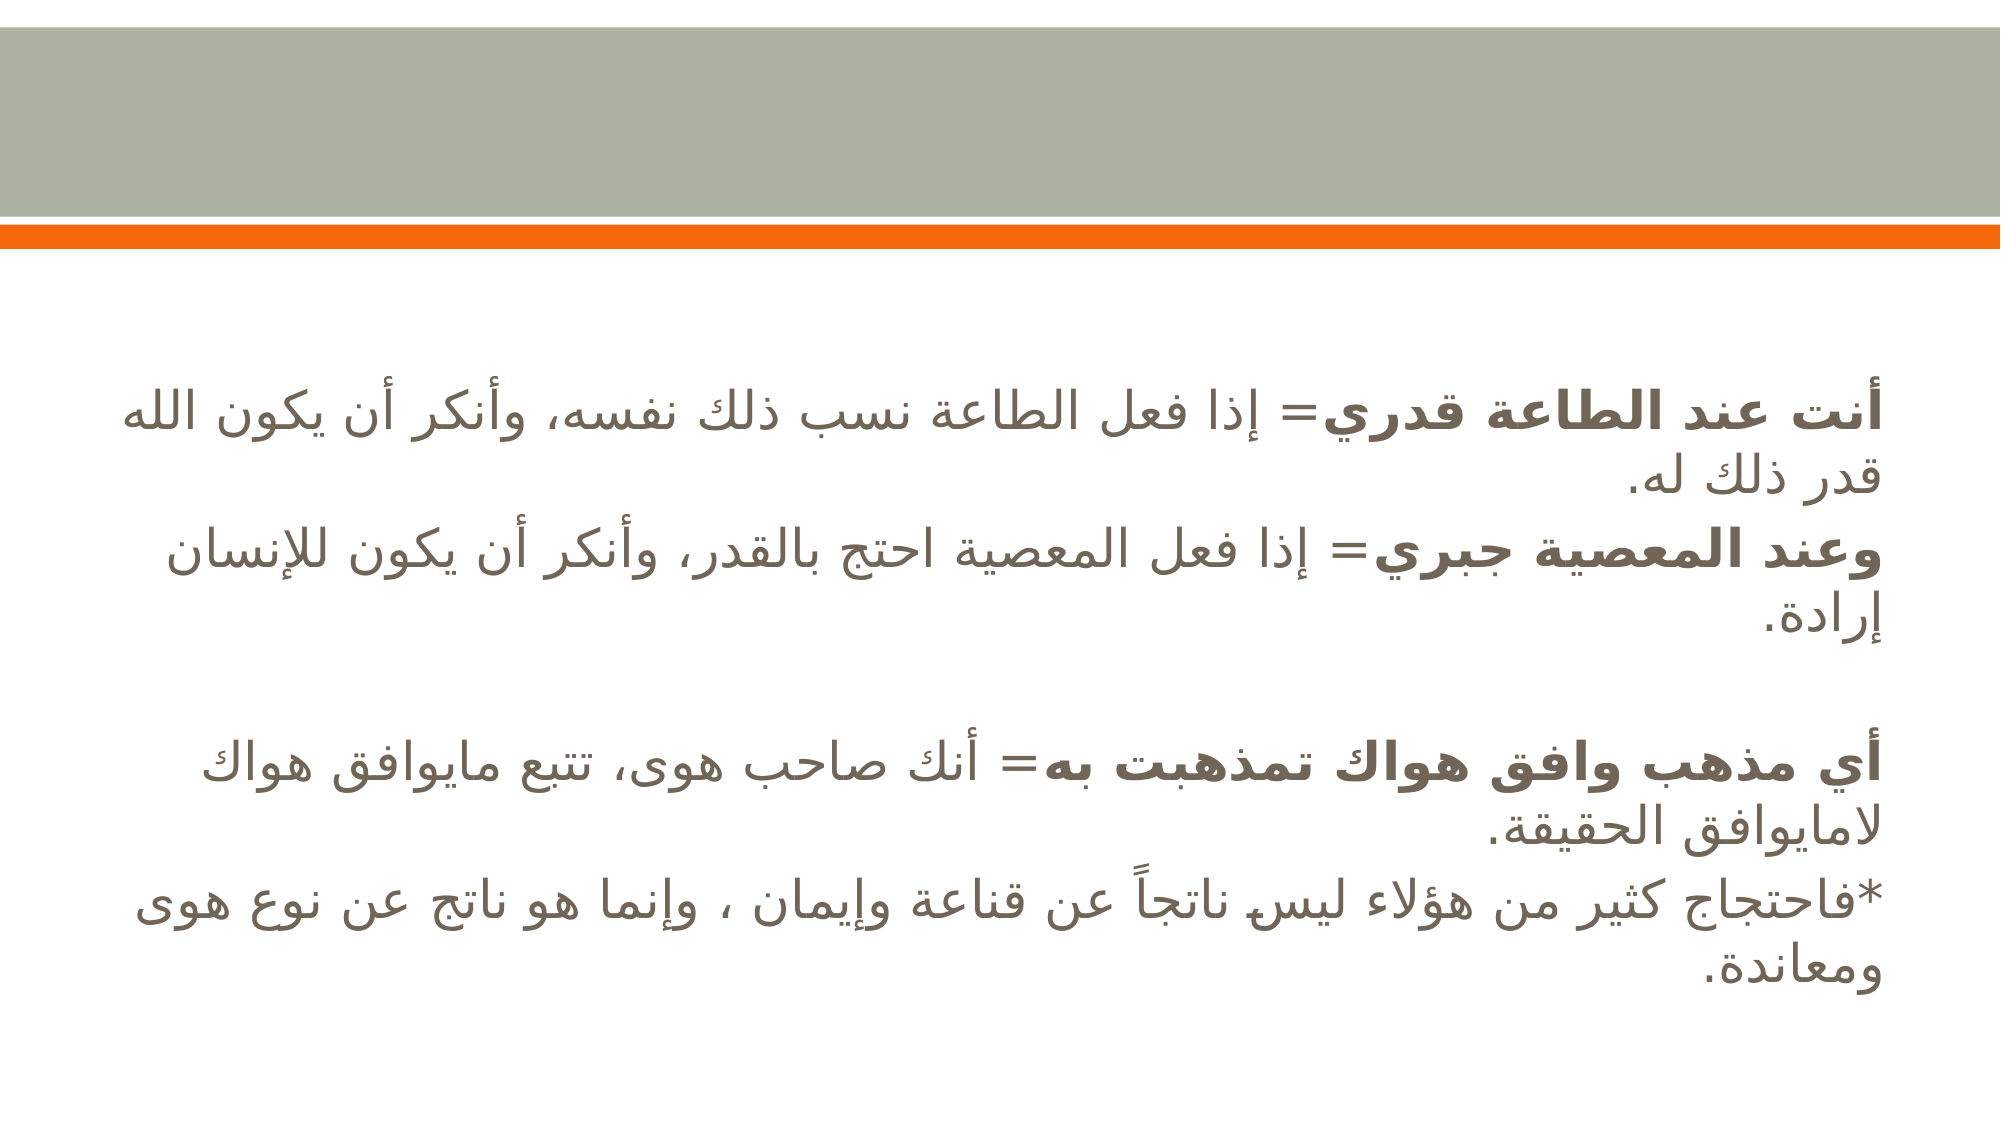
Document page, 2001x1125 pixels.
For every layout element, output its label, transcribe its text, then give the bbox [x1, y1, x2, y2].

list أنت عند الطاعة قدري= إذا فعل الطاعة نسب ذلك نفسه، وأنكر أن يكون الله قدر ذلك له. وعند المعصية جبري= إذا فعل المعصية احتج بالقدر، وأنكر أن يكون للإنسان إرادة. أي مذهب وافق هواك تمذهبت به= أنك صاحب هوى، تتبع مايوافق هواك لامايوافق الحقيقة. *فاحتجاج كثير من هؤلاء ليس ناتجاً عن قناعة وإيمان ، وإنما هو ناتج عن نوع هوى ومعاندة. [65, 262, 1900, 1005]
